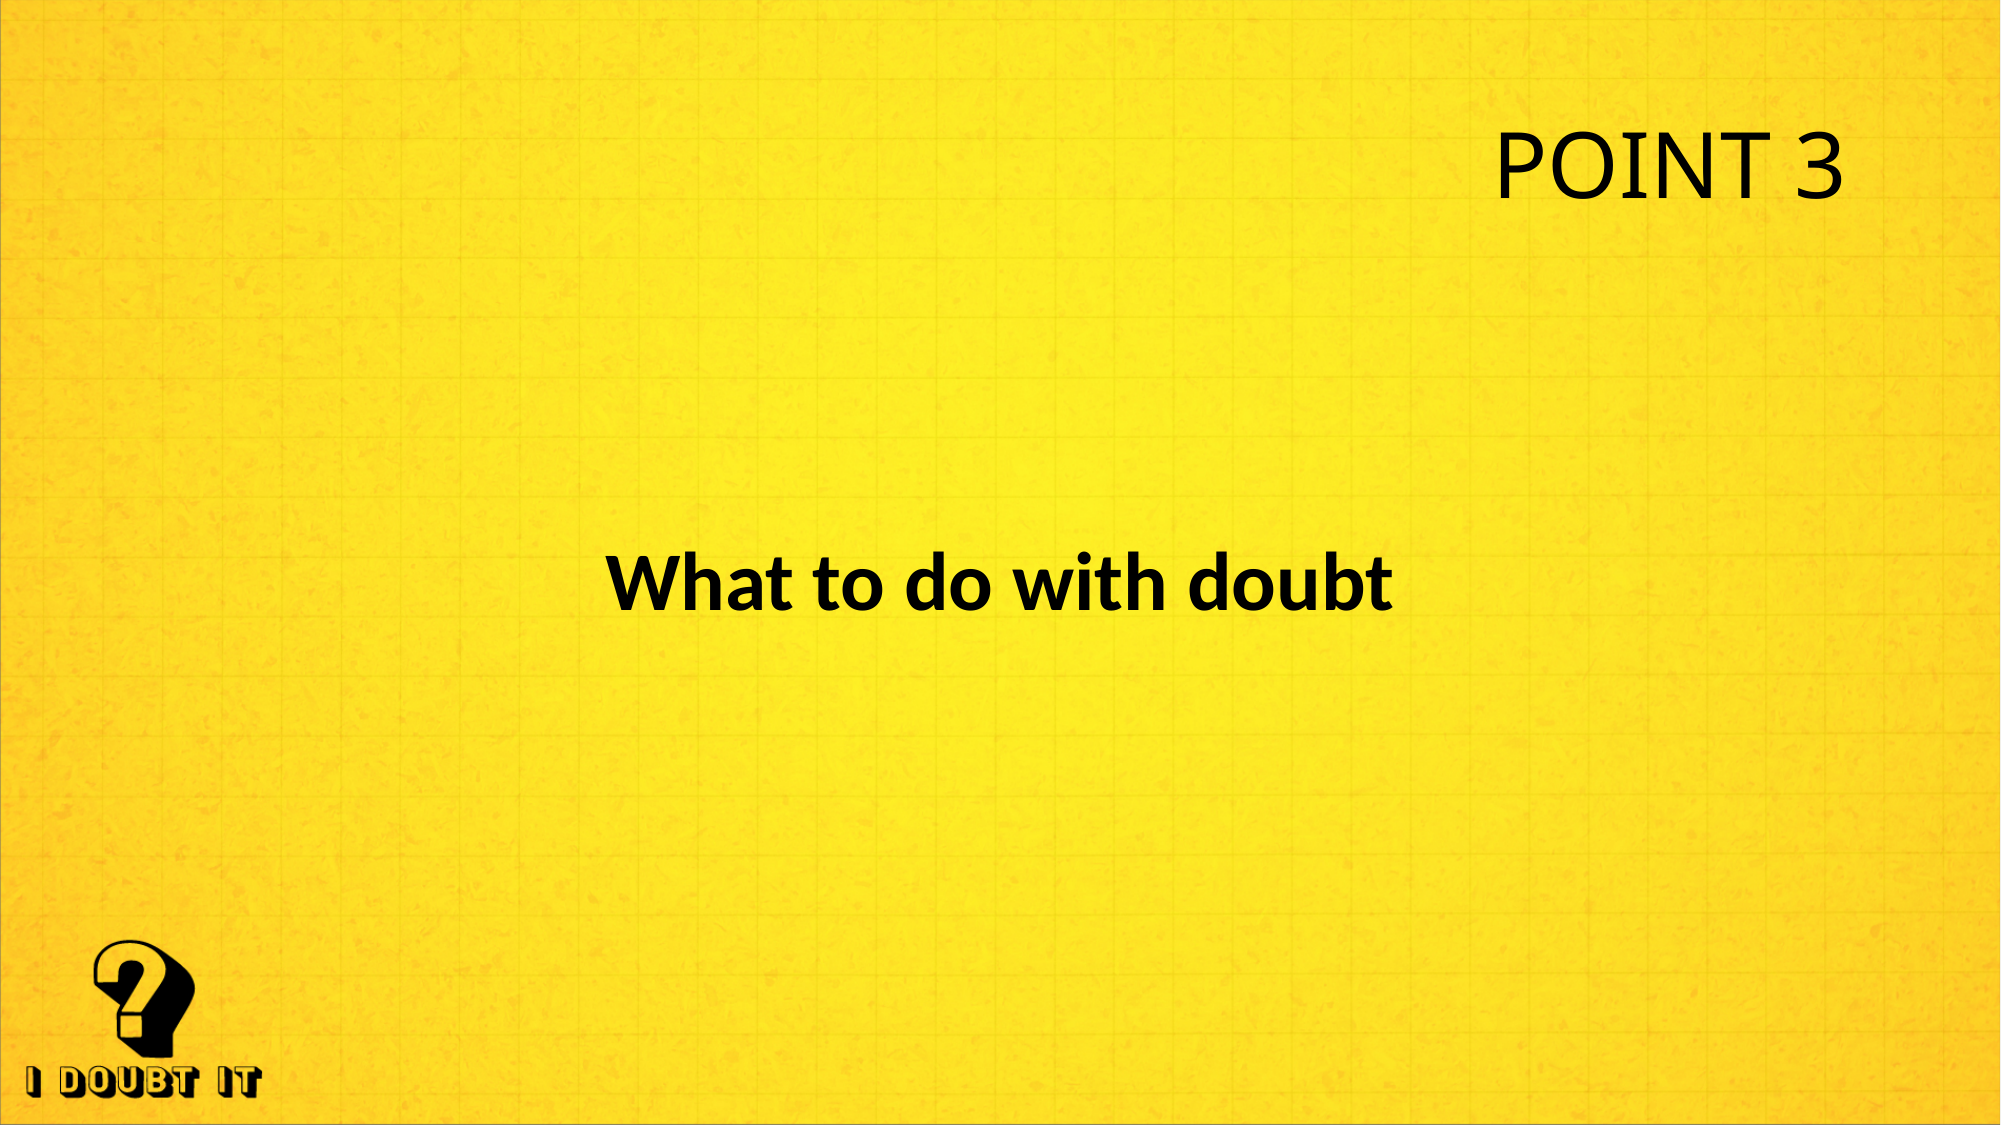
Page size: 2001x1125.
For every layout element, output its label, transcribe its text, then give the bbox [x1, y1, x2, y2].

picture [0, 0, 2001, 1125]
title POINT 3 [137, 59, 1863, 278]
list What to do with doubt [137, 299, 1863, 1014]
